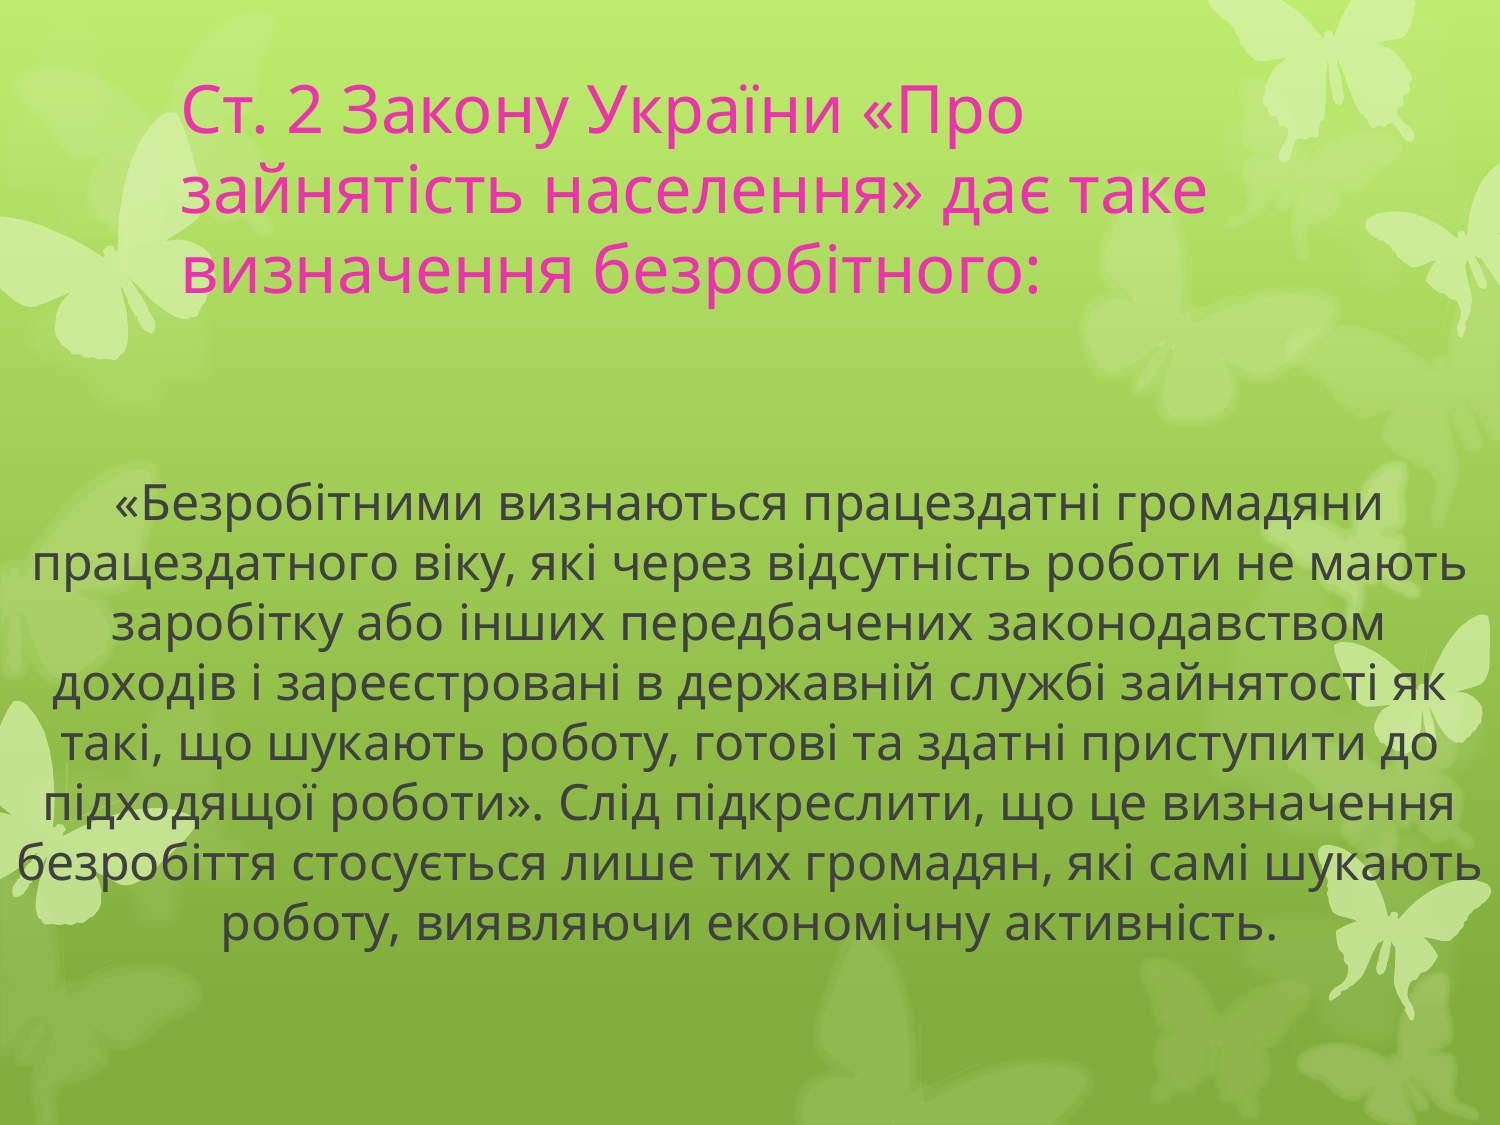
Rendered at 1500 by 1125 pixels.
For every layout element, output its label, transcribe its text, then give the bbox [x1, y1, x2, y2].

title Ст. 2 Закону України «Про зайнятість населення» дає таке визначення безробітного: [165, 110, 1335, 263]
list «Безробітними визнаються працездатні громадяни працездатного віку, які через відсутність роботи не мають заробітку або інших передбачених законодавством доходів і зареєстровані в державній службі зайнятості як такі, що шукають роботу, готові та здатні приступити до підходящої роботи». Слід підкреслити, що це визначення безробіття стосується лише тих громадян, які самі шукають роботу, виявляючи економічну активність. [0, 296, 1500, 1125]
